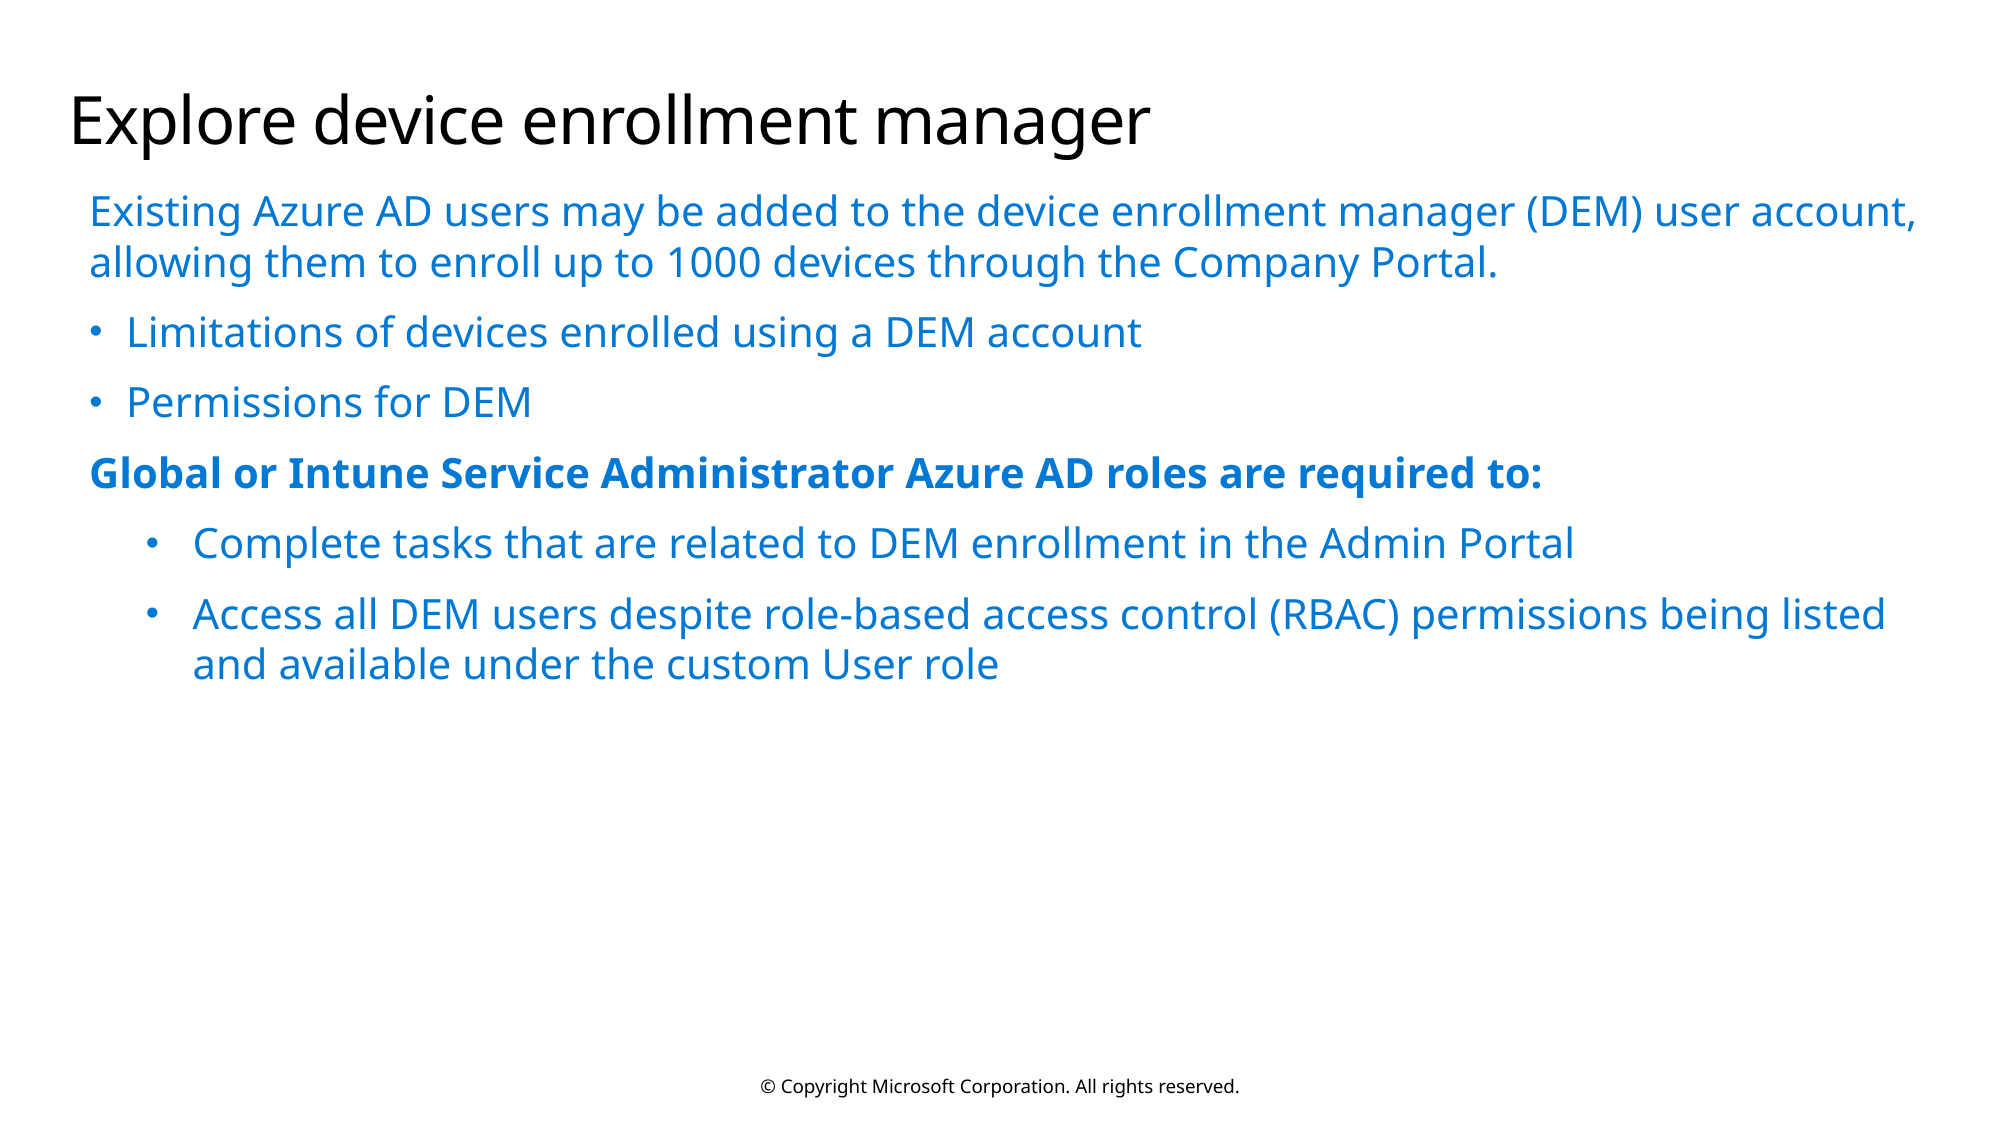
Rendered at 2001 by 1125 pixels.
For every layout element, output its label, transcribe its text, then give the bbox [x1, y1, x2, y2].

list Existing Azure AD users may be added to the device enrollment manager (DEM) user account, allowing them to enroll up to 1000 devices through the Company Portal. Limitations of devices enrolled using a DEM account Permissions for DEM Global or Intune Service Administrator Azure AD roles are required to: Complete tasks that are related to DEM enrollment in the Admin Portal Access all DEM users despite role-based access control (RBAC) permissions being listed and available under the custom User role [70, 177, 1932, 901]
title Explore device enrollment manager [68, 72, 1930, 178]
